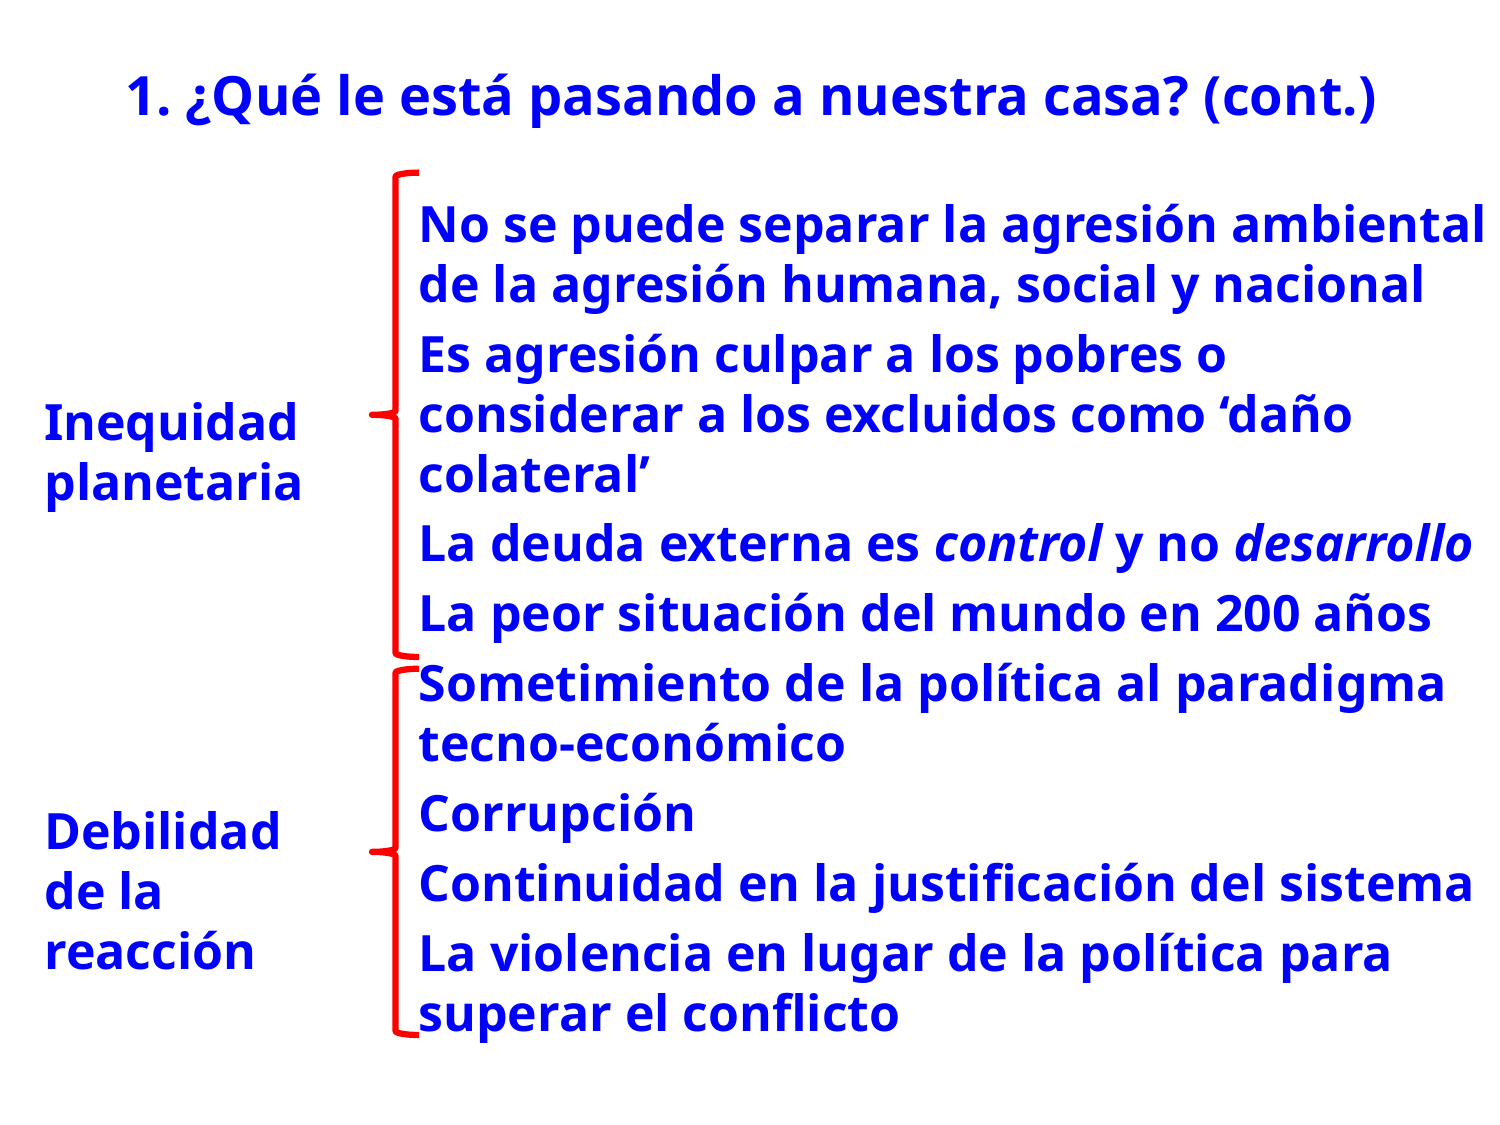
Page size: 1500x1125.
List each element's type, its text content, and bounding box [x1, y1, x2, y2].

list Inequidad planetaria Debilidad de la reacción [29, 172, 349, 1059]
text_box [371, 171, 420, 658]
list No se puede separar la agresión ambiental de la agresión humana, social y nacional Es agresión culpar a los pobres o considerar a los excluidos como ‘daño colateral’ La deuda externa es control y no desarrollo La peor situación del mundo en 200 años Sometimiento de la política al paradigma tecno-económico Corrupción Continuidad en la justificación del sistema La violencia en lugar de la política para superar el conflicto [403, 184, 1500, 1106]
title 1. ¿Qué le está pasando a nuestra casa? (cont.) [76, 0, 1427, 188]
text_box [371, 667, 420, 1036]
